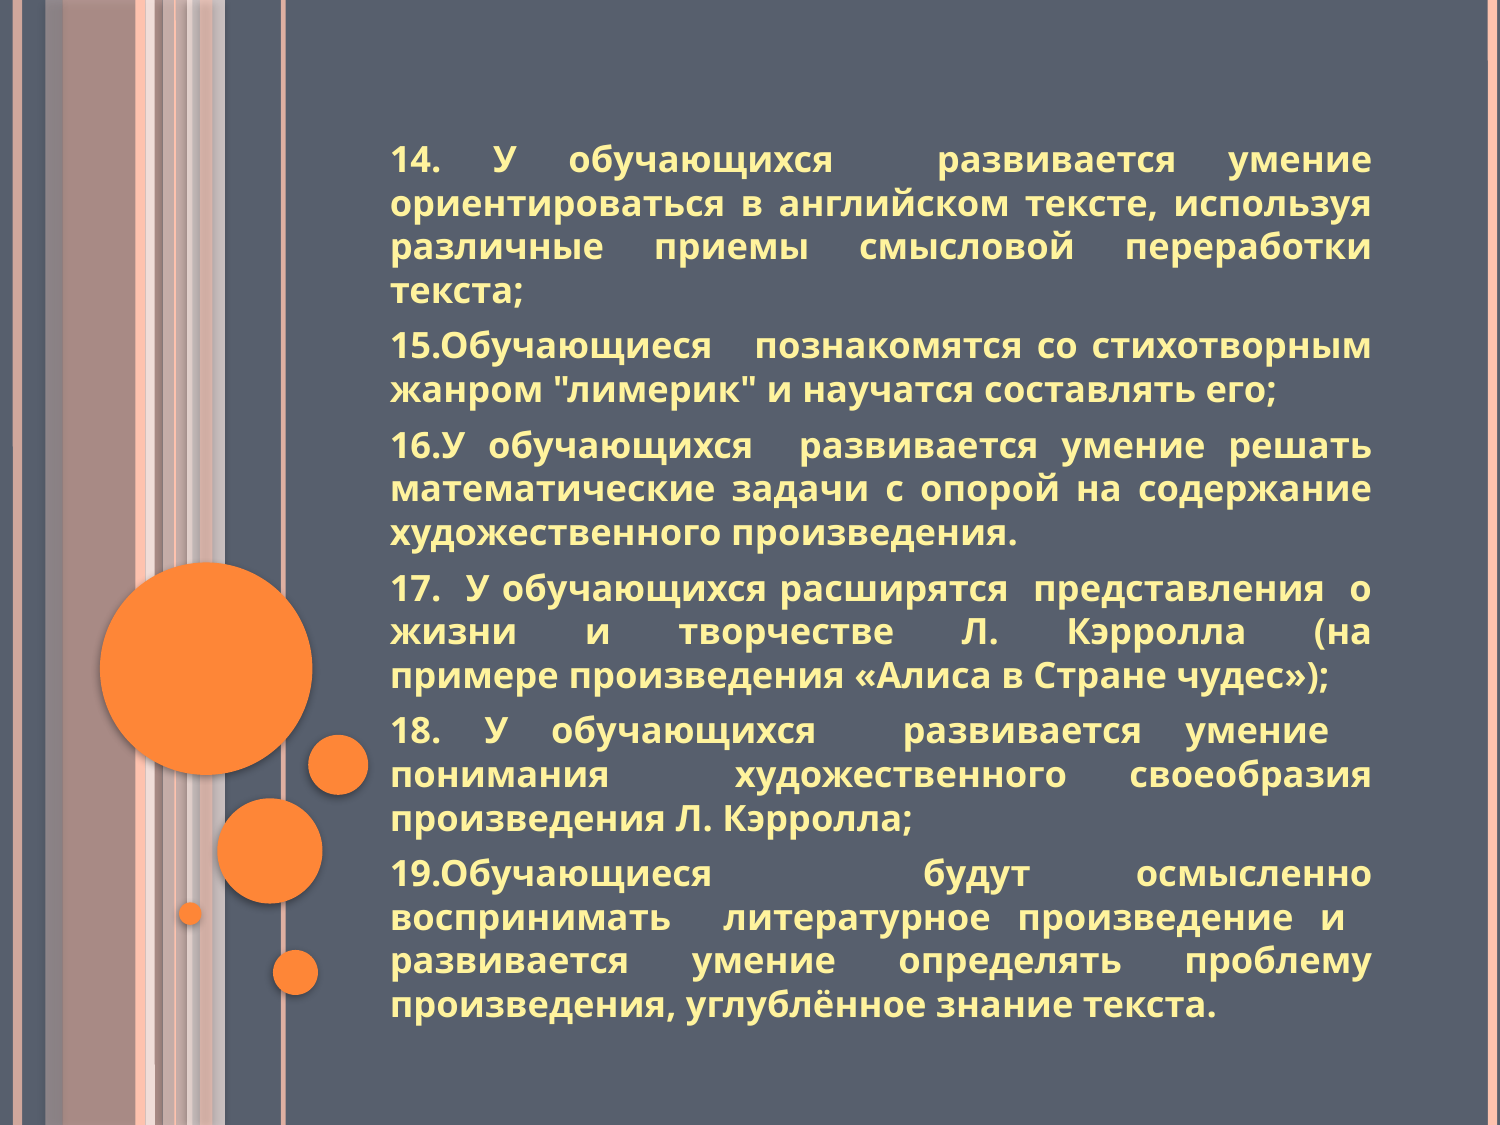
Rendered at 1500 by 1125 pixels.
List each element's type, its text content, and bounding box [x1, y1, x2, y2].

list 14. У обучающихся развивается умение ориентироваться в английском тексте, используя различные приемы смысловой переработки текста; 15.Обучающиеся познакомятся со стихотворным жанром "лимерик" и научатся составлять его; 16.У обучающихся развивается умение решать математические задачи с опорой на содержание художественного произведения. 17. У обучающихся расширятся представления о жизни и творчестве Л. Кэрролла (на примере произведения «Алиса в Стране чудес»); 18. У обучающихся развивается умение понимания художественного своеобразия произведения Л. Кэрролла; 19.Обучающиеся будут осмысленно воспринимать литературное произведение и развивается умение определять проблему произведения, углублённое знание текста. [375, 128, 1388, 1047]
